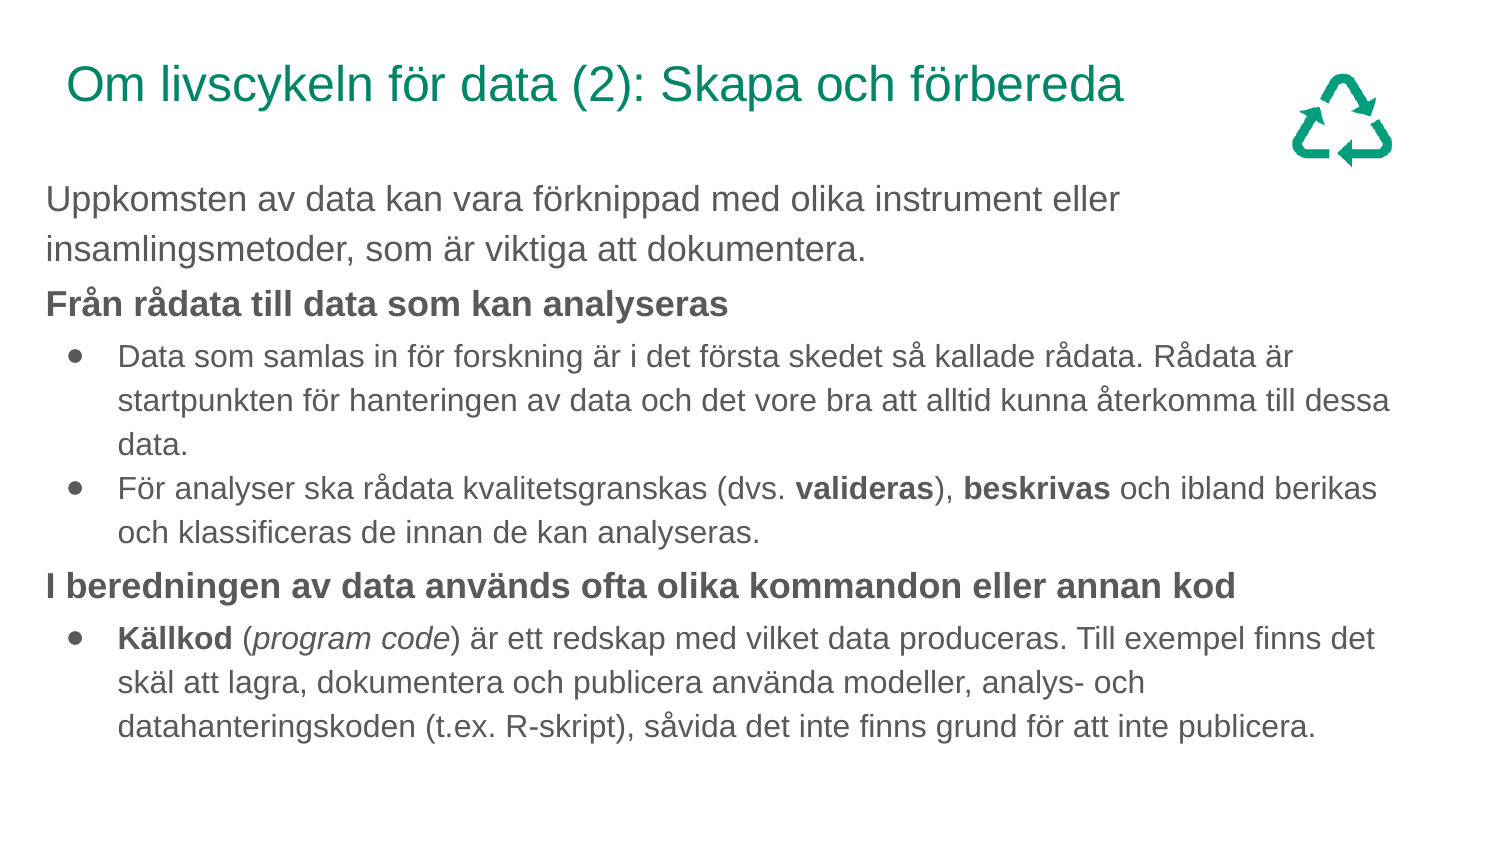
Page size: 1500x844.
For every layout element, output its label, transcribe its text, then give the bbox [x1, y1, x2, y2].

picture [1283, 65, 1401, 175]
title Om livscykeln för data (2): Skapa och förbereda [51, 36, 1449, 130]
list Uppkomsten av data kan vara förknippad med olika instrument eller insamlingsmetoder, som är viktiga att dokumentera. Från rådata till data som kan analyseras Data som samlas in för forskning är i det första skedet så kallade rådata. Rådata är startpunkten för hanteringen av data och det vore bra att alltid kunna återkomma till dessa data. För analyser ska rådata kvalitetsgranskas (dvs. valideras), beskrivas och ibland berikas och klassificeras de innan de kan analyseras. I beredningen av data används ofta olika kommandon eller annan kod Källkod (program code) är ett redskap med vilket data produceras. Till exempel finns det skäl att lagra, dokumentera och publicera använda modeller, analys- och datahanteringskoden (t.ex. R-skript), såvida det inte finns grund för att inte publicera. [30, 154, 1429, 784]
